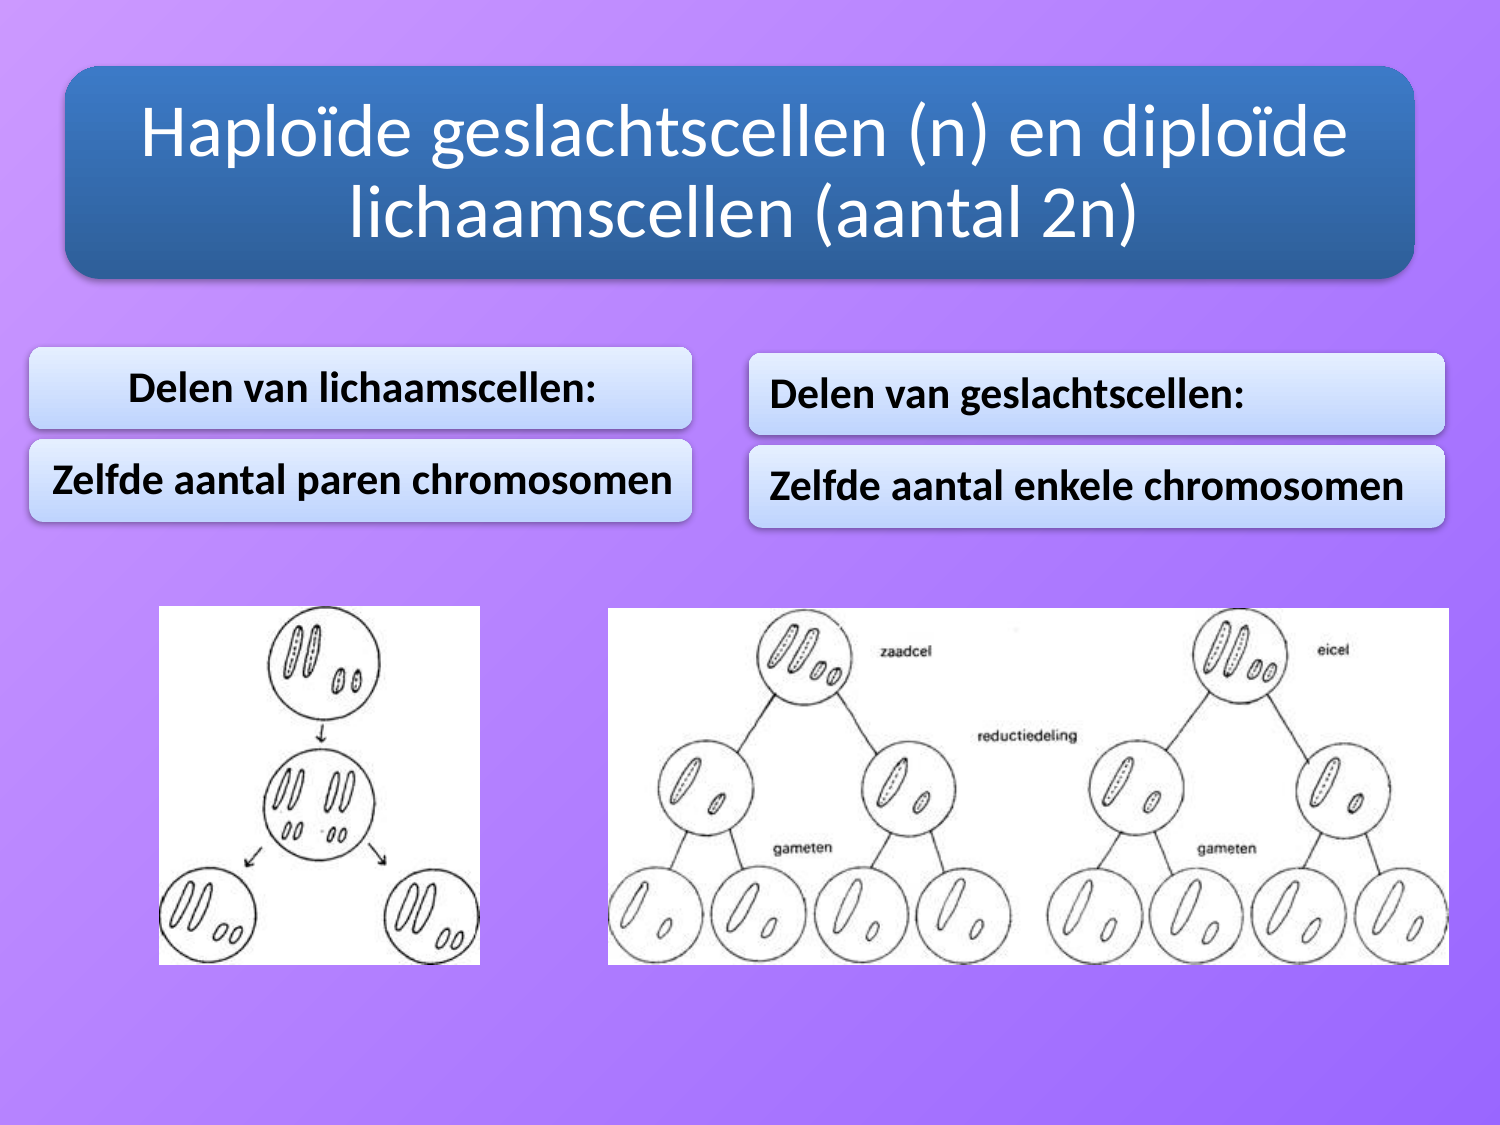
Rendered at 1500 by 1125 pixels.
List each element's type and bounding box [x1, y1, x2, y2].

text_box [29, 314, 693, 555]
text_box [748, 326, 1446, 555]
text_box [64, 66, 1416, 280]
picture [608, 608, 1450, 966]
picture [159, 606, 481, 965]
